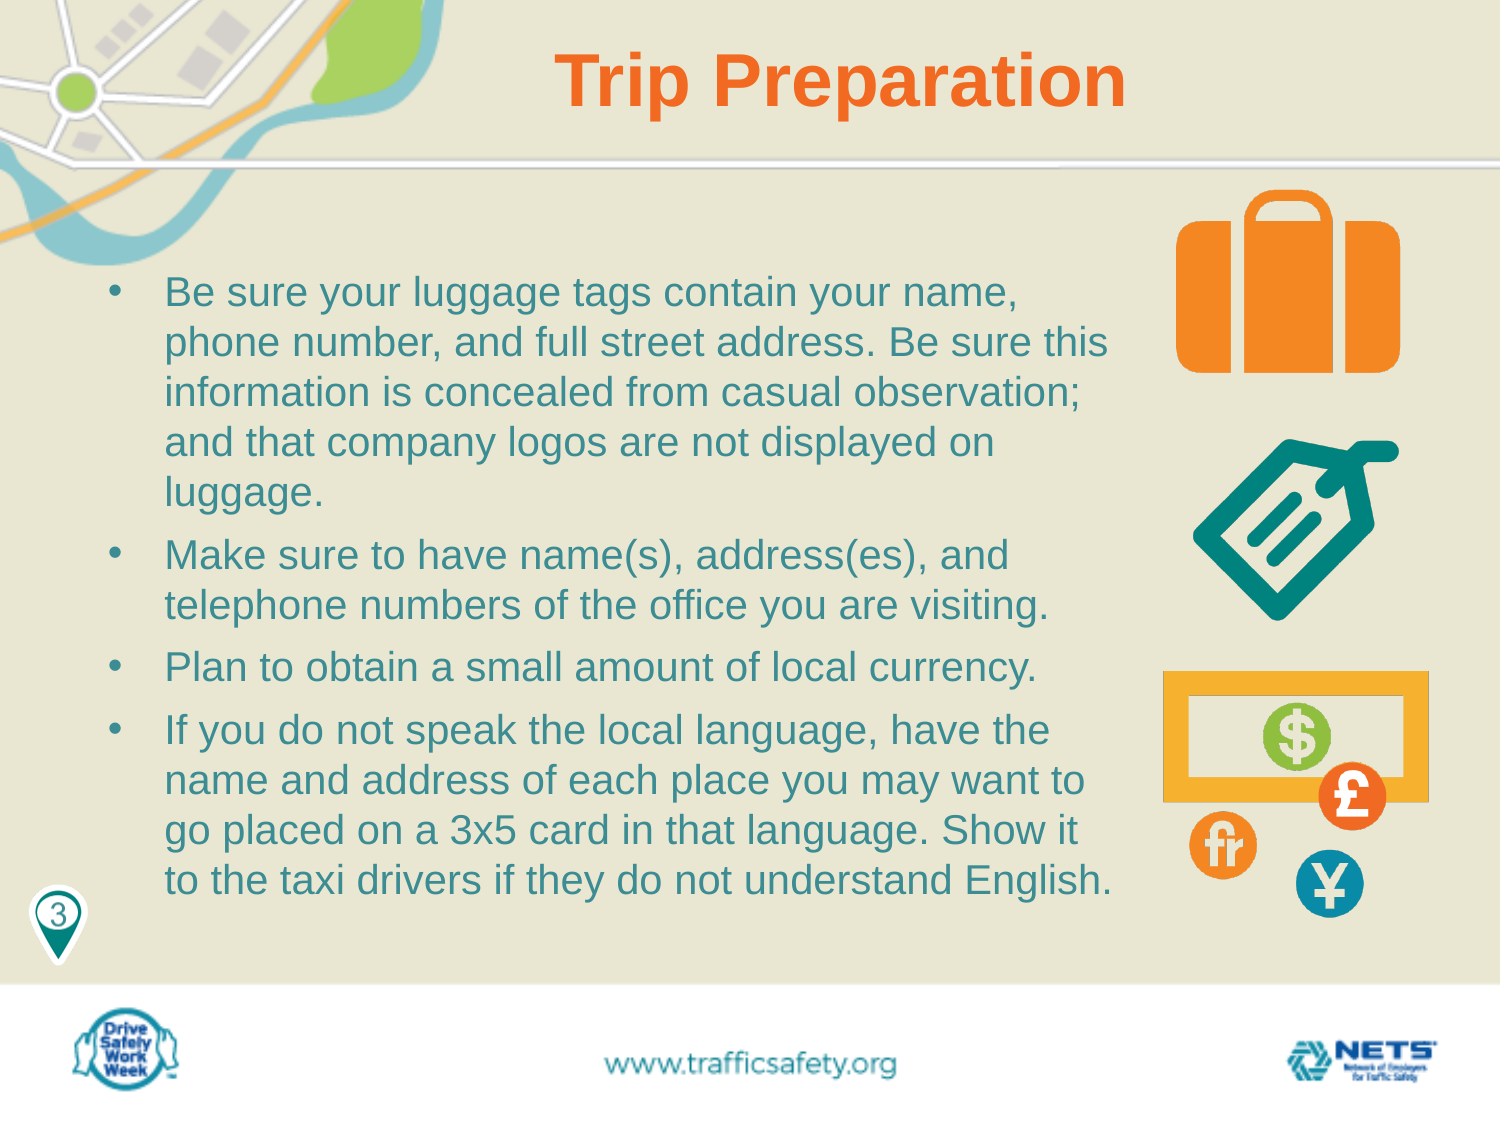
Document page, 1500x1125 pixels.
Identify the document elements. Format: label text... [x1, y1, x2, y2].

picture [0, 0, 1500, 1125]
list Be sure your luggage tags contain your name, phone number, and full street address. Be sure this information is concealed from casual observation; and that company logos are not displayed on luggage. Make sure to have name(s), address(es), and telephone numbers of the office you are visiting. Plan to obtain a small amount of local currency. If you do not speak the local language, have the name and address of each place you may want to go placed on a 3x5 card in that language. Show it to the taxi drivers if they do not understand English. [99, 257, 1124, 915]
title Trip Preparation [0, 0, 1138, 152]
